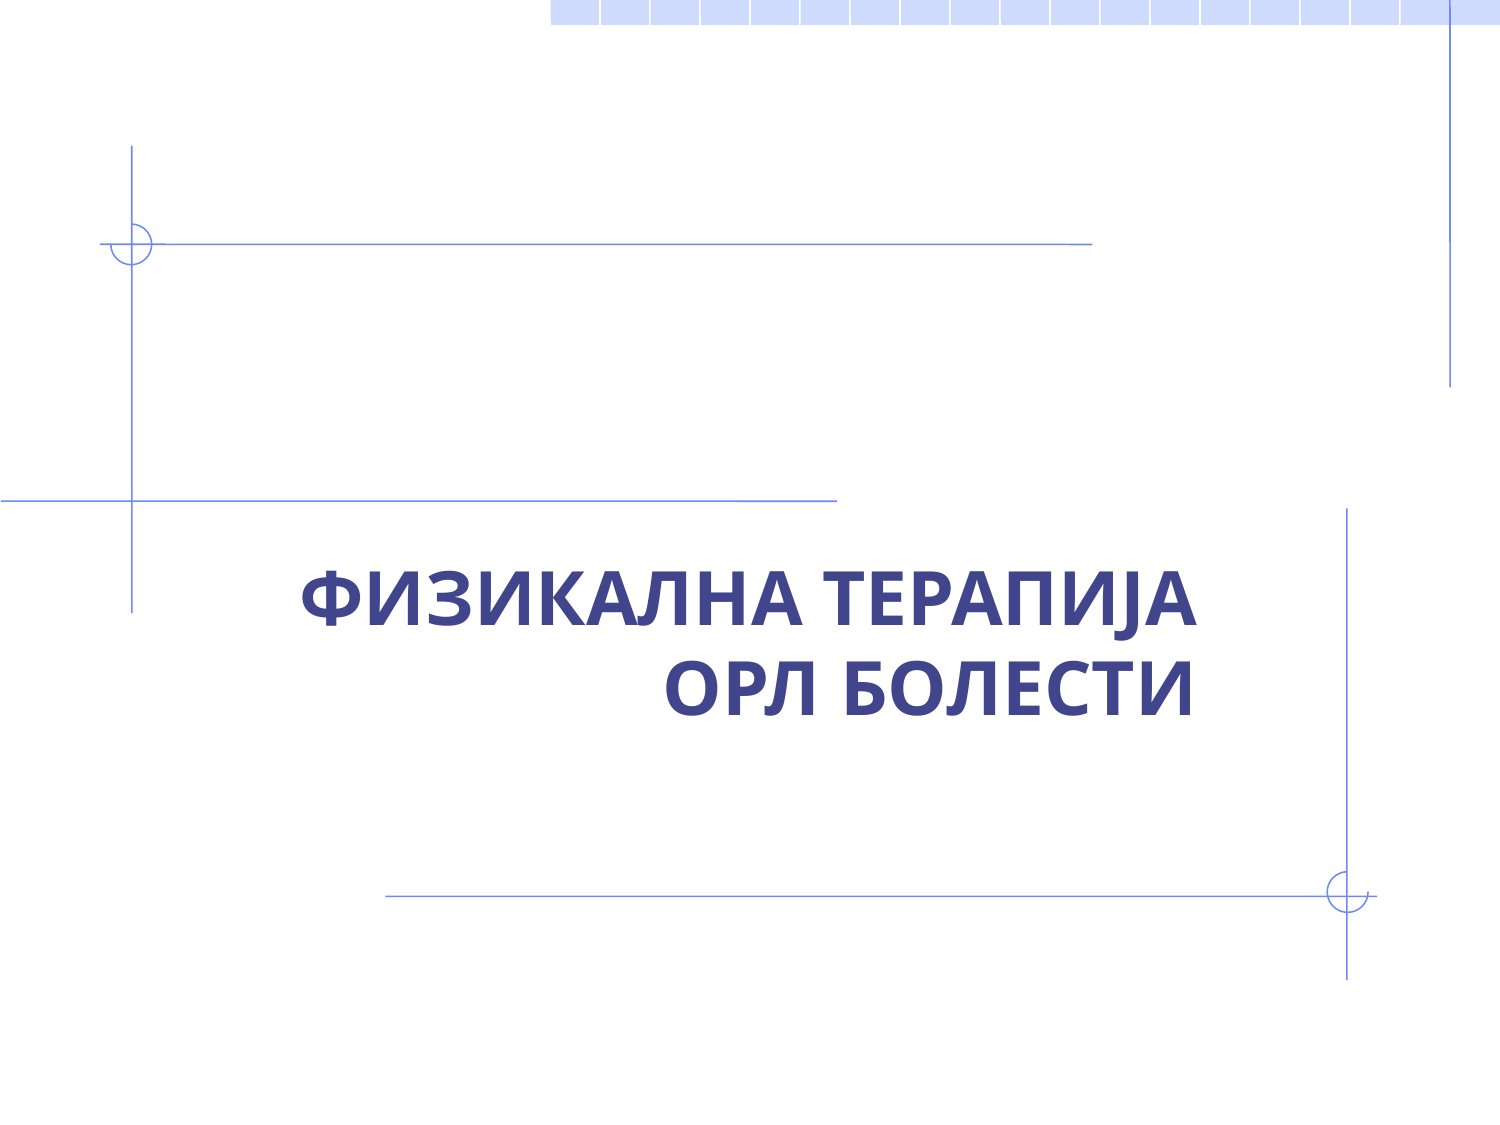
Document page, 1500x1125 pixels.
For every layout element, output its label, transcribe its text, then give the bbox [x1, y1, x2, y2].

subtitle ФИЗИКАЛНА ТЕРАПИЈА ОРЛ БОЛЕСТИ [162, 542, 1213, 831]
